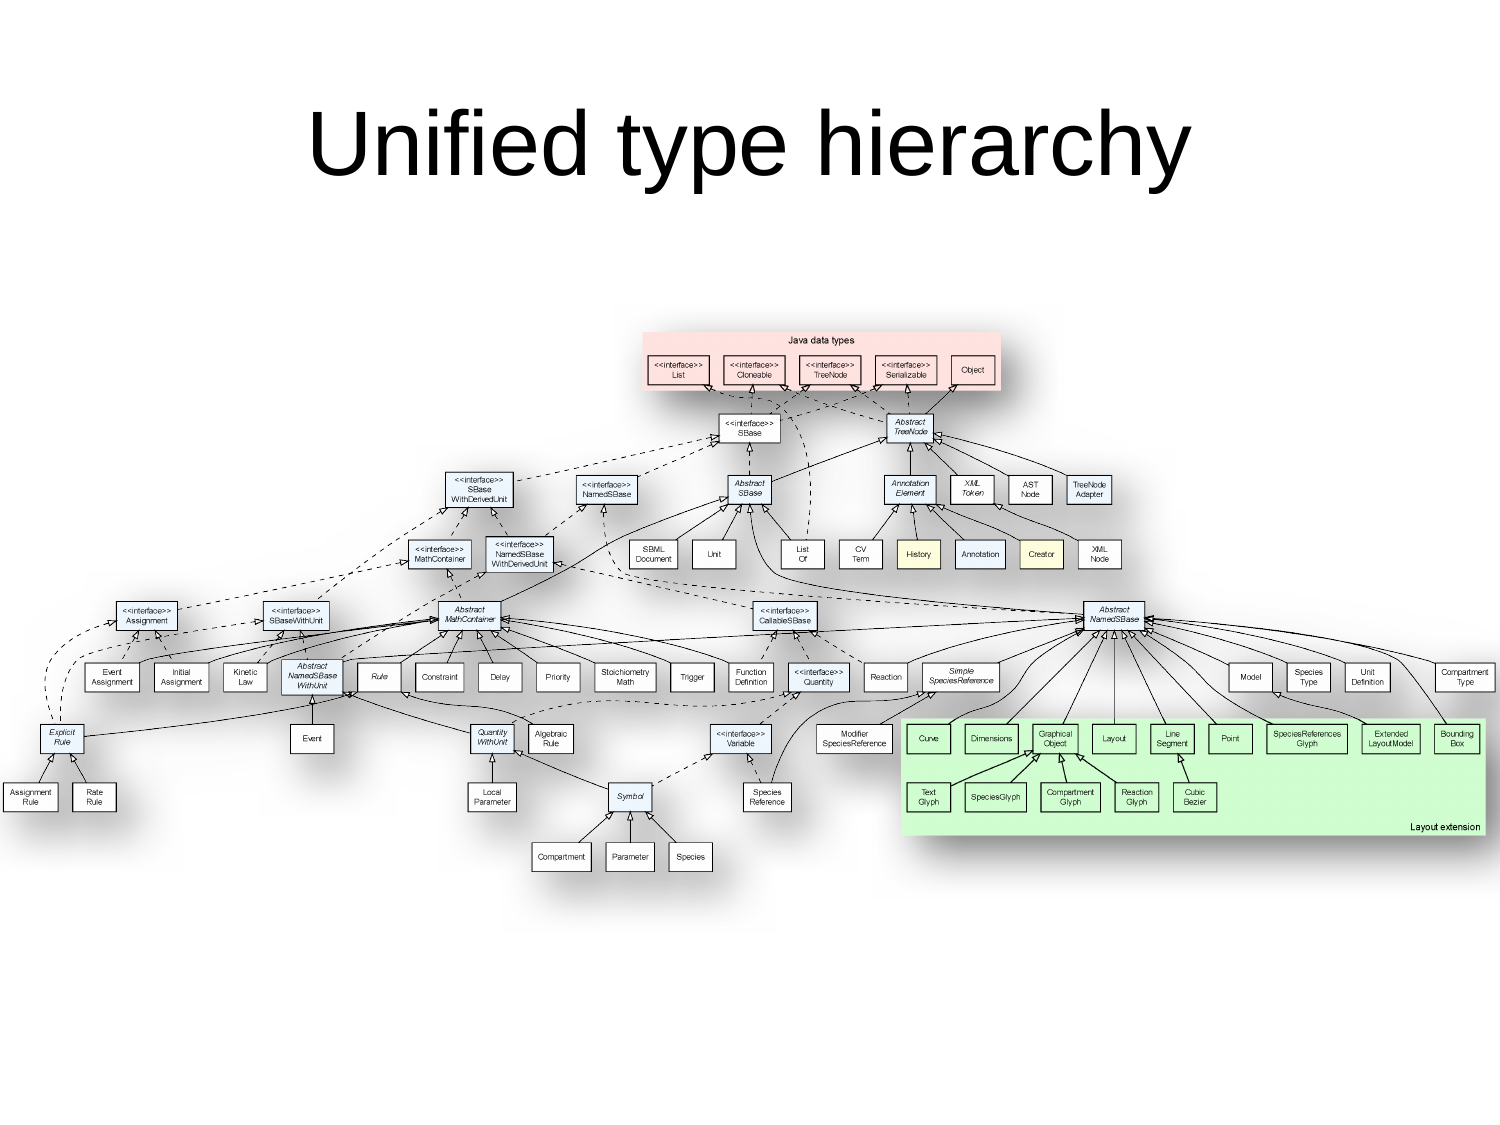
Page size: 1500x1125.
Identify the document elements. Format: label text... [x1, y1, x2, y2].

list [1, 330, 1499, 872]
title Unified type hierarchy [74, 44, 1426, 233]
